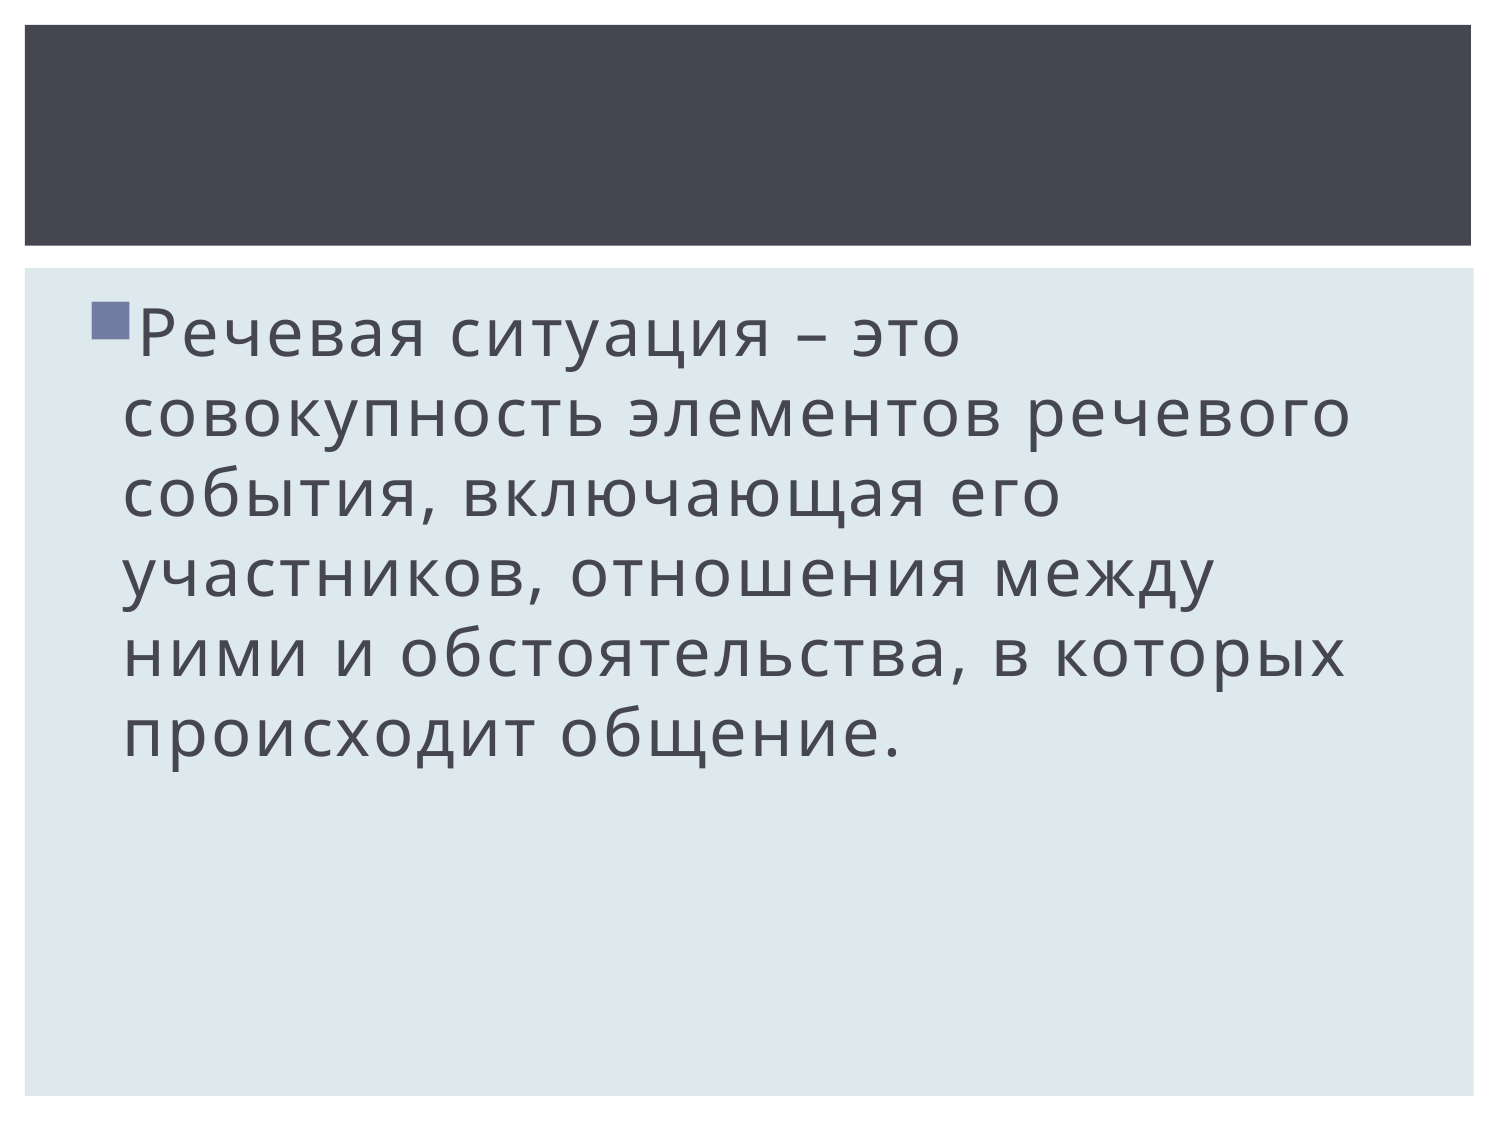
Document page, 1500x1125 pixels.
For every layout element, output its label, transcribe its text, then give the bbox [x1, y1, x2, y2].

list Речевая ситуация – это совокупность элементов речевого события, включающая его участников, отношения между ними и обстоятельства, в которых происходит общение. [62, 281, 1442, 1005]
